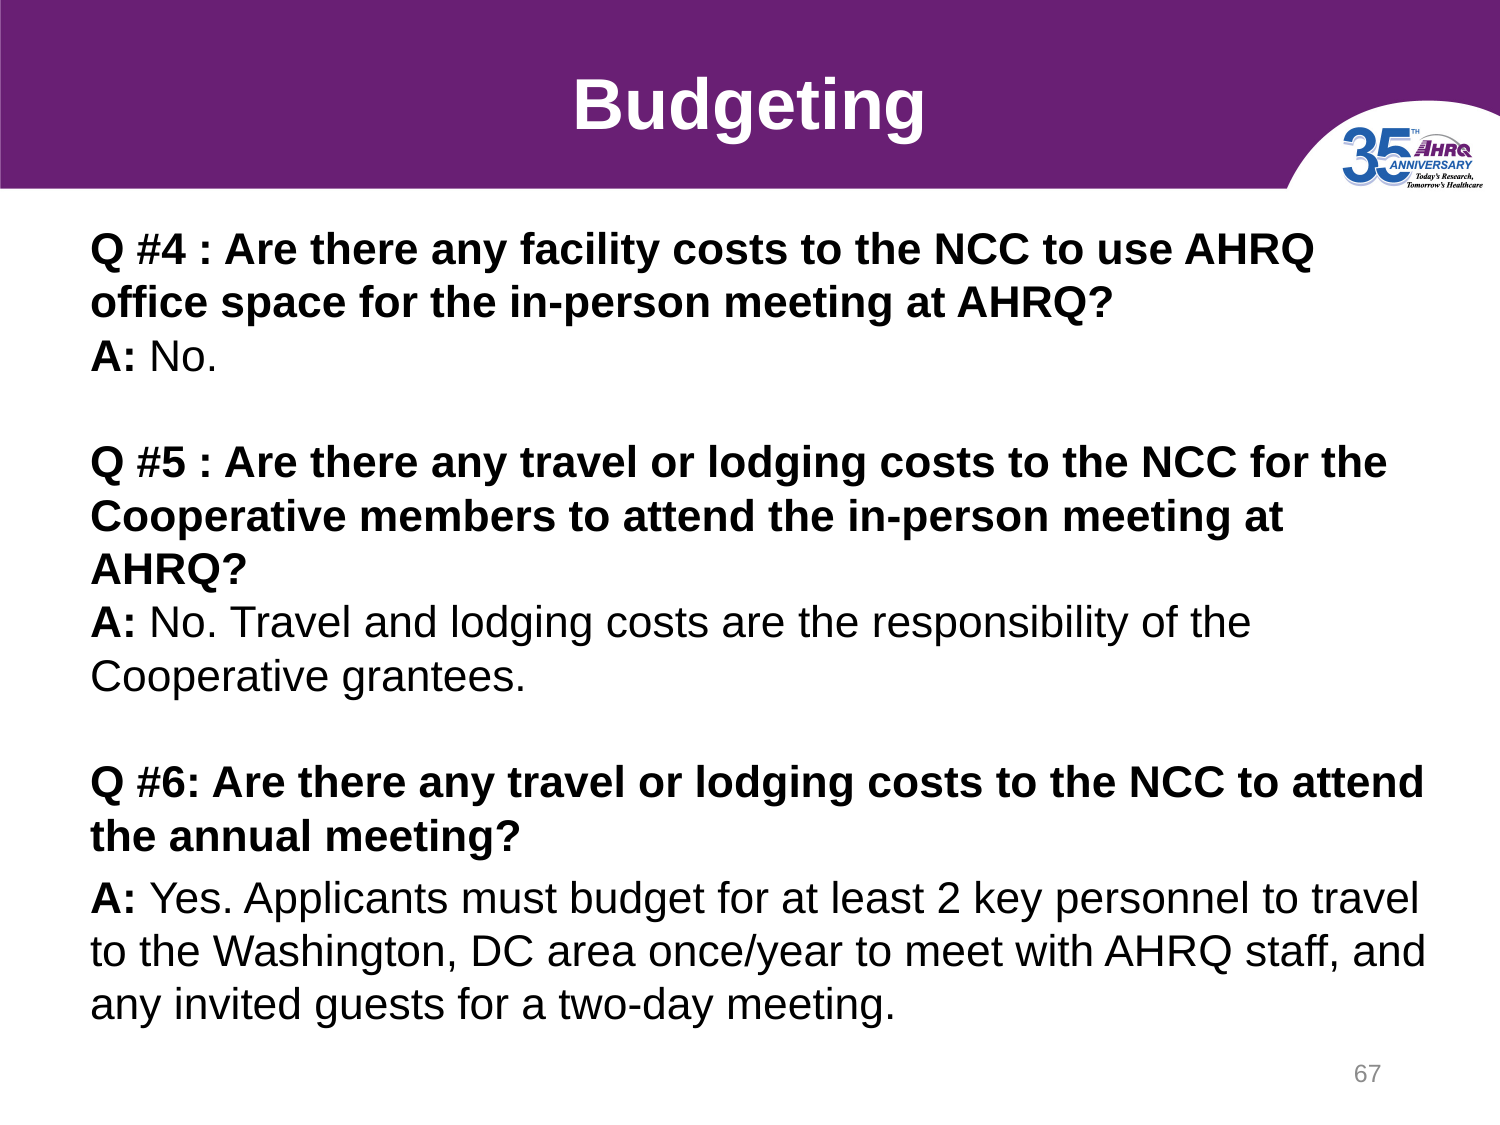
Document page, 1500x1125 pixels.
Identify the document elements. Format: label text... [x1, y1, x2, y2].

title Budgeting [206, 50, 1294, 152]
list Q #4 : Are there any facility costs to the NCC to use AHRQ office space for the in-person meeting at AHRQ? A: No. Q #5 : Are there any travel or lodging costs to the NCC for the Cooperative members to attend the in-person meeting at AHRQ? A: No. Travel and lodging costs are the responsibility of the Cooperative grantees. Q #6: Are there any travel or lodging costs to the NCC to attend the annual meeting? A: Yes. Applicants must budget for at least 2 key personnel to travel to the Washington, DC area once/year to meet with AHRQ staff, and any invited guests for a two-day meeting. [75, 212, 1463, 1043]
slide_number 67 [1059, 1042, 1397, 1103]
picture [0, 0, 1500, 1125]
